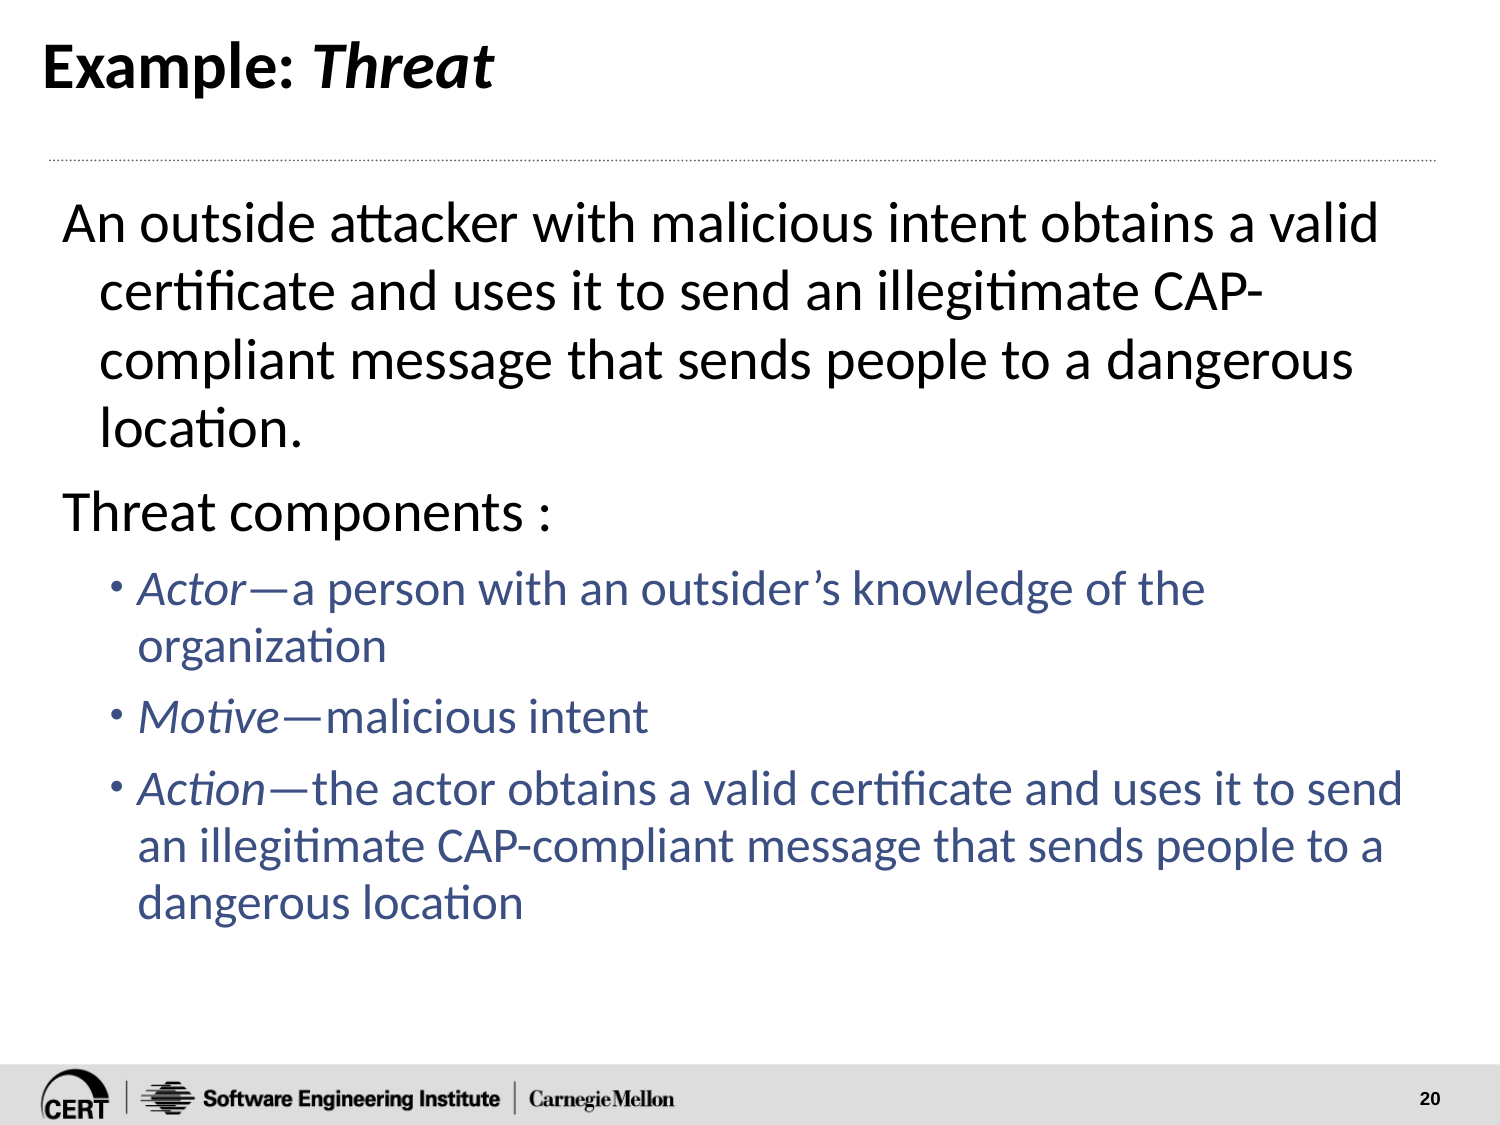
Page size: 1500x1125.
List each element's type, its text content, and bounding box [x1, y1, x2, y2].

list An outside attacker with malicious intent obtains a valid certificate and uses it to send an illegitimate CAP-compliant message that sends people to a dangerous location. Threat components : Actor—a person with an outsider’s knowledge of the organization Motive—malicious intent Action—the actor obtains a valid certificate and uses it to send an illegitimate CAP-compliant message that sends people to a dangerous location [62, 187, 1451, 1026]
title Example: Threat [42, 37, 1434, 155]
picture [24, 1065, 688, 1125]
